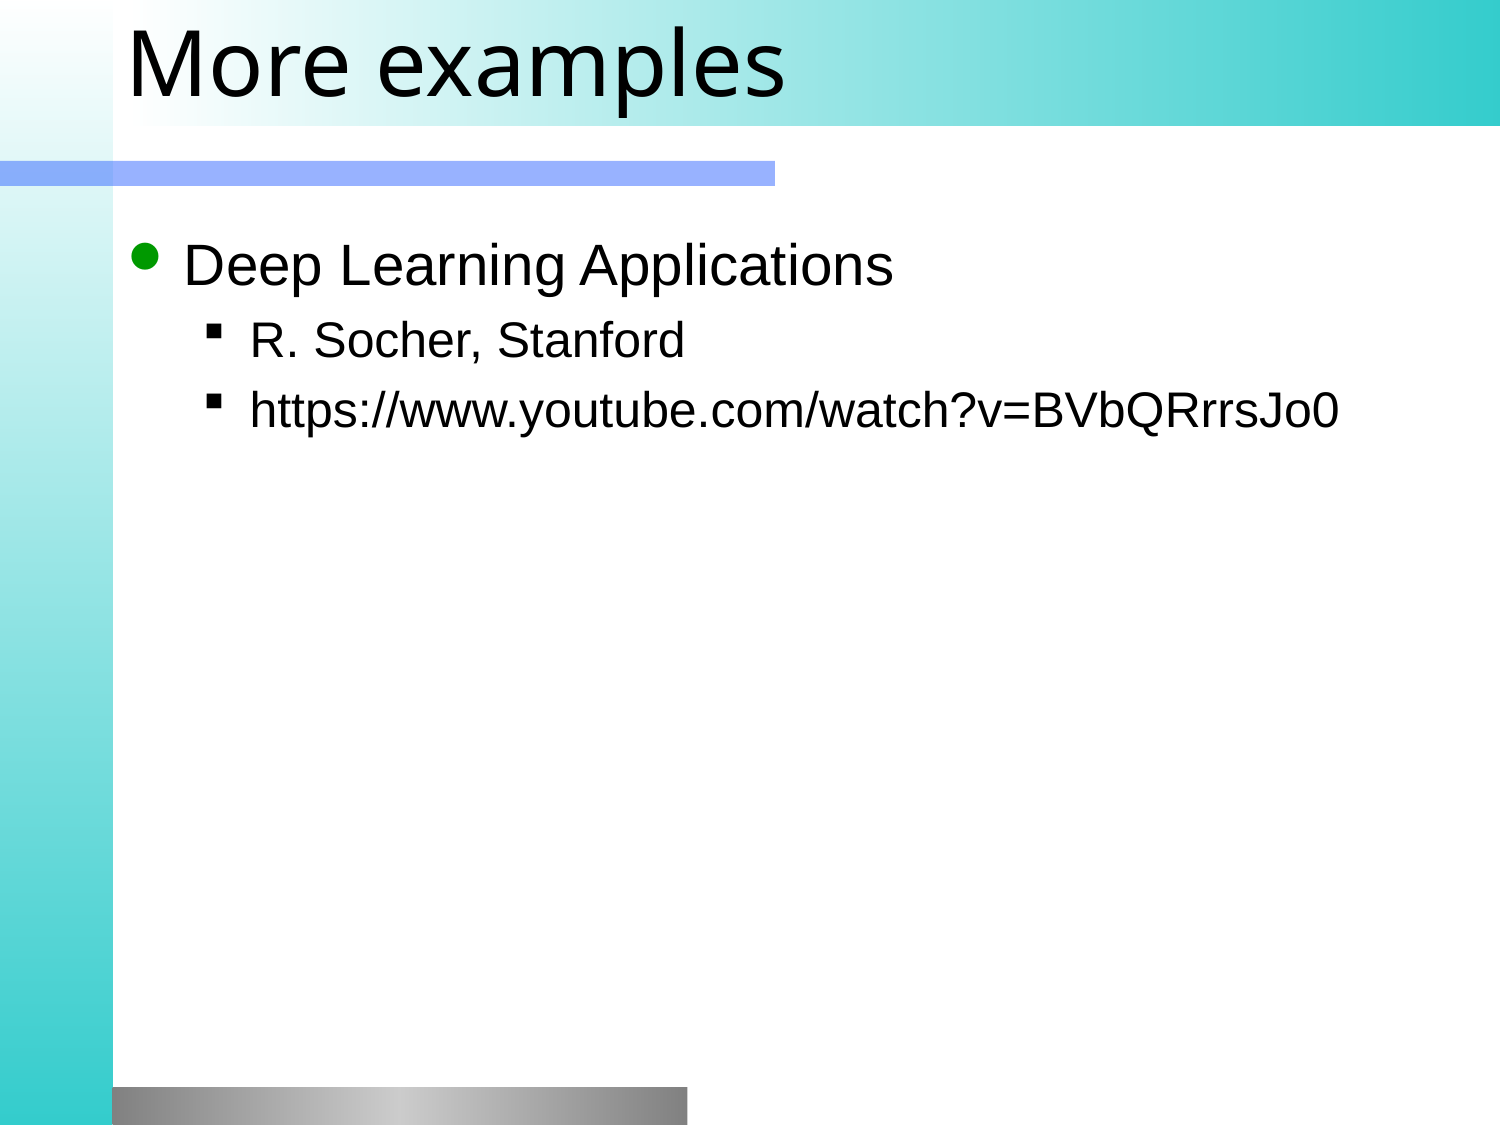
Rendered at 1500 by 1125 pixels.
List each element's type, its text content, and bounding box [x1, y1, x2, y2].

title More examples [110, 0, 1386, 121]
list Deep Learning Applications R. Socher, Stanford https://www.youtube.com/watch?v=BVbQRrrsJo0 [112, 219, 1388, 1073]
